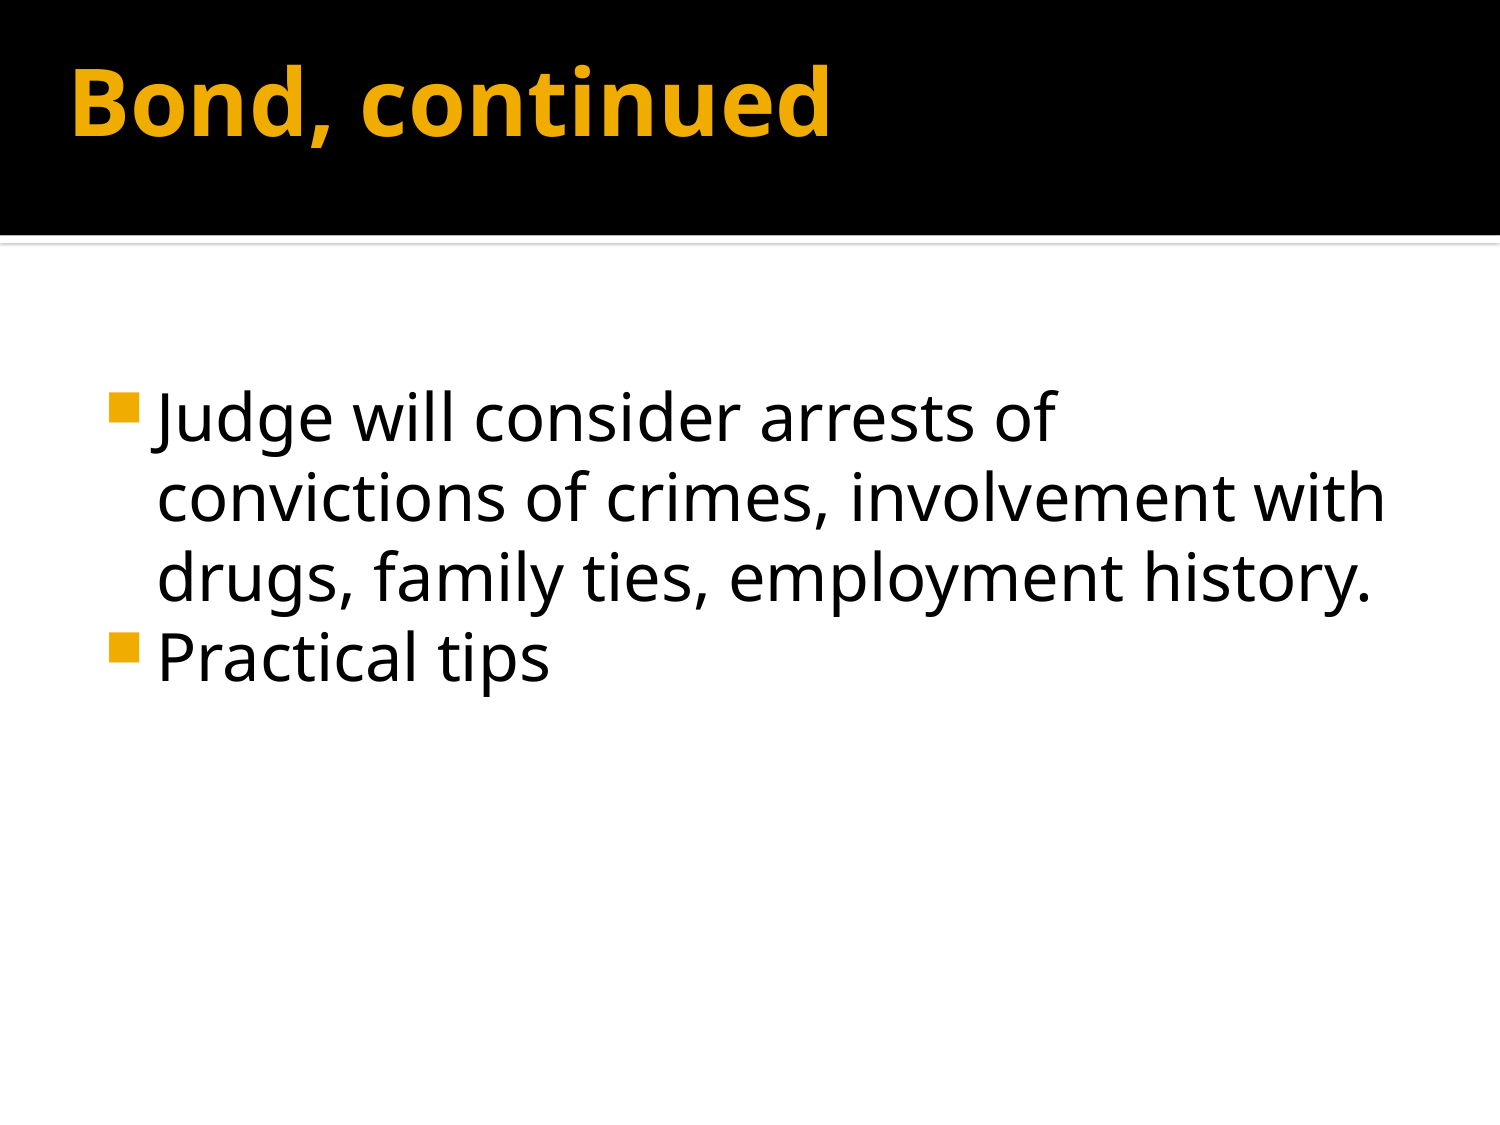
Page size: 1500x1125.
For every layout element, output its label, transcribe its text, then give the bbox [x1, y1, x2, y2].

list Judge will consider arrests of convictions of crimes, involvement with drugs, family ties, employment history. Practical tips [75, 359, 1425, 1102]
title Bond, continued [52, 4, 1403, 193]
